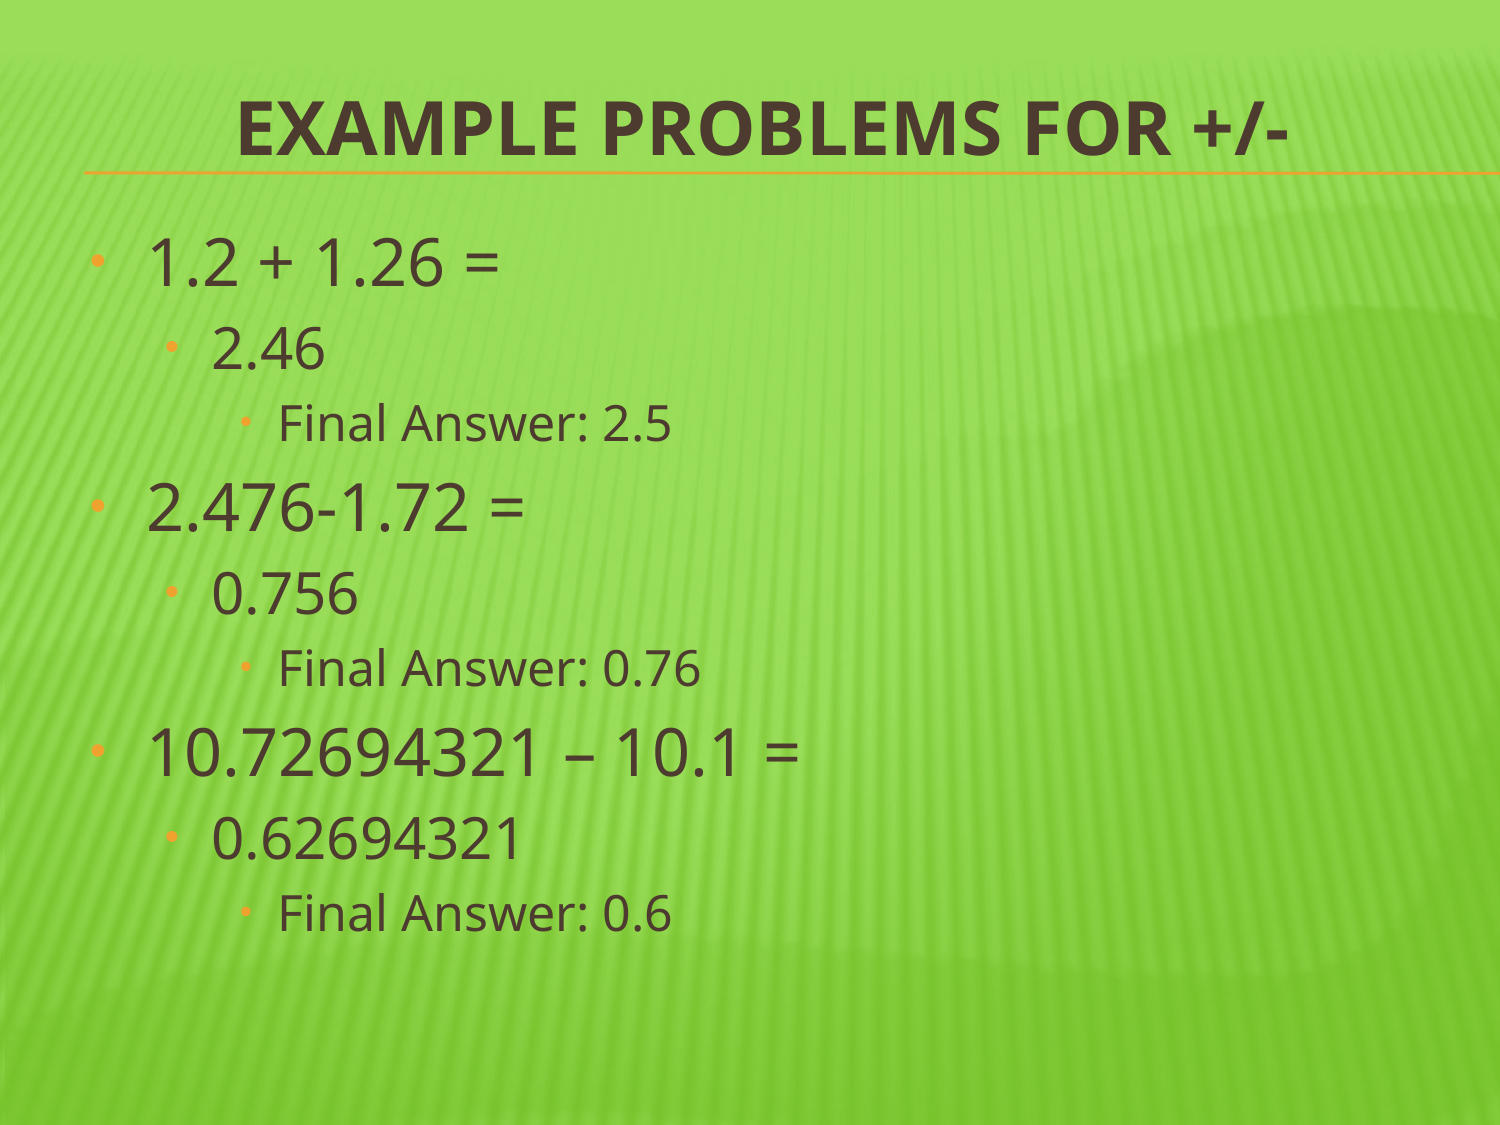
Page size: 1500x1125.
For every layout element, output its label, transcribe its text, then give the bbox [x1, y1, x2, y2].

list 1.2 + 1.26 = 2.46 Final Answer: 2.5 2.476-1.72 = 0.756 Final Answer: 0.76 10.72694321 – 10.1 = 0.62694321 Final Answer: 0.6 [75, 212, 938, 1008]
title EXAMPLE PROBLEMS FOR +/- [50, 37, 1475, 213]
